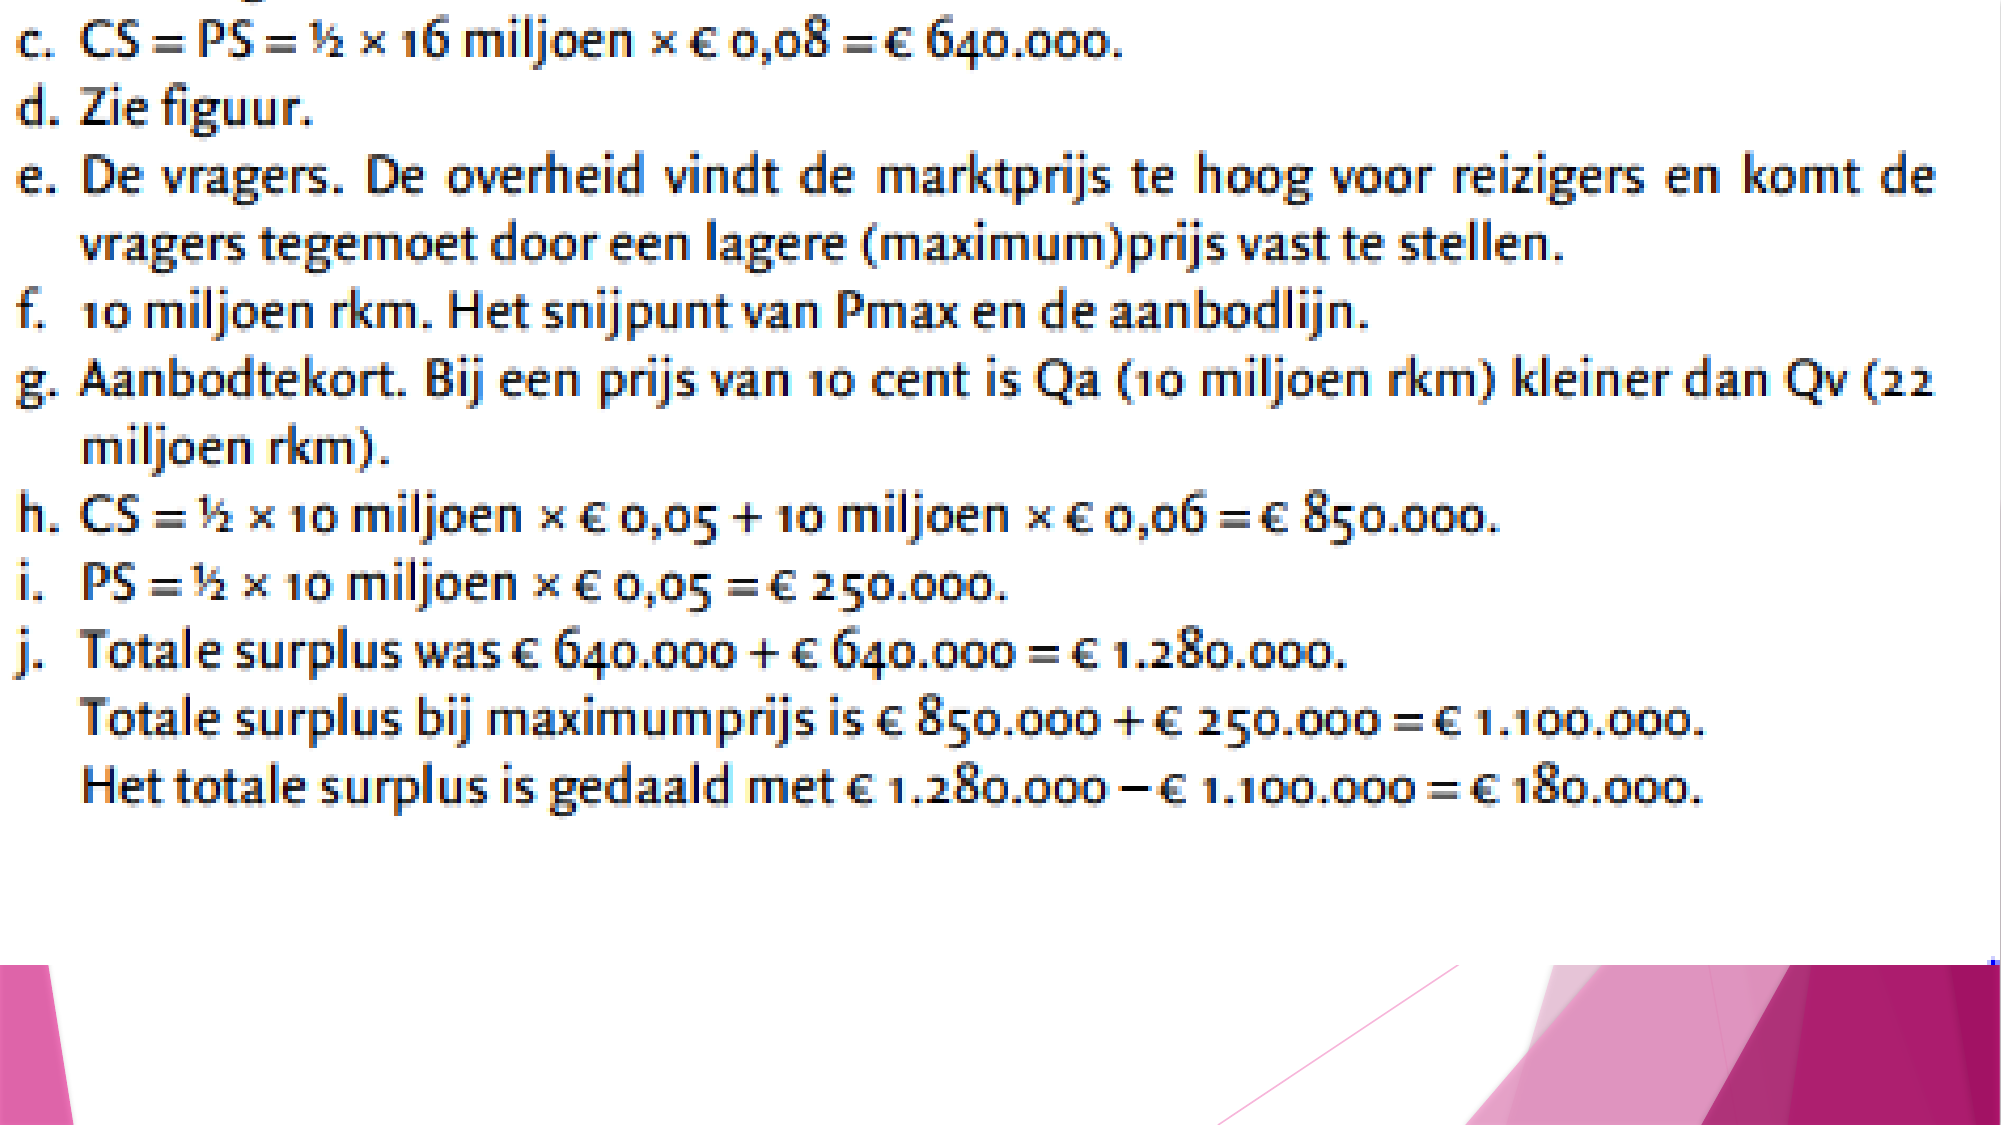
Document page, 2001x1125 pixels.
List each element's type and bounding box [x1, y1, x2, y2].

picture [0, 0, 2000, 965]
